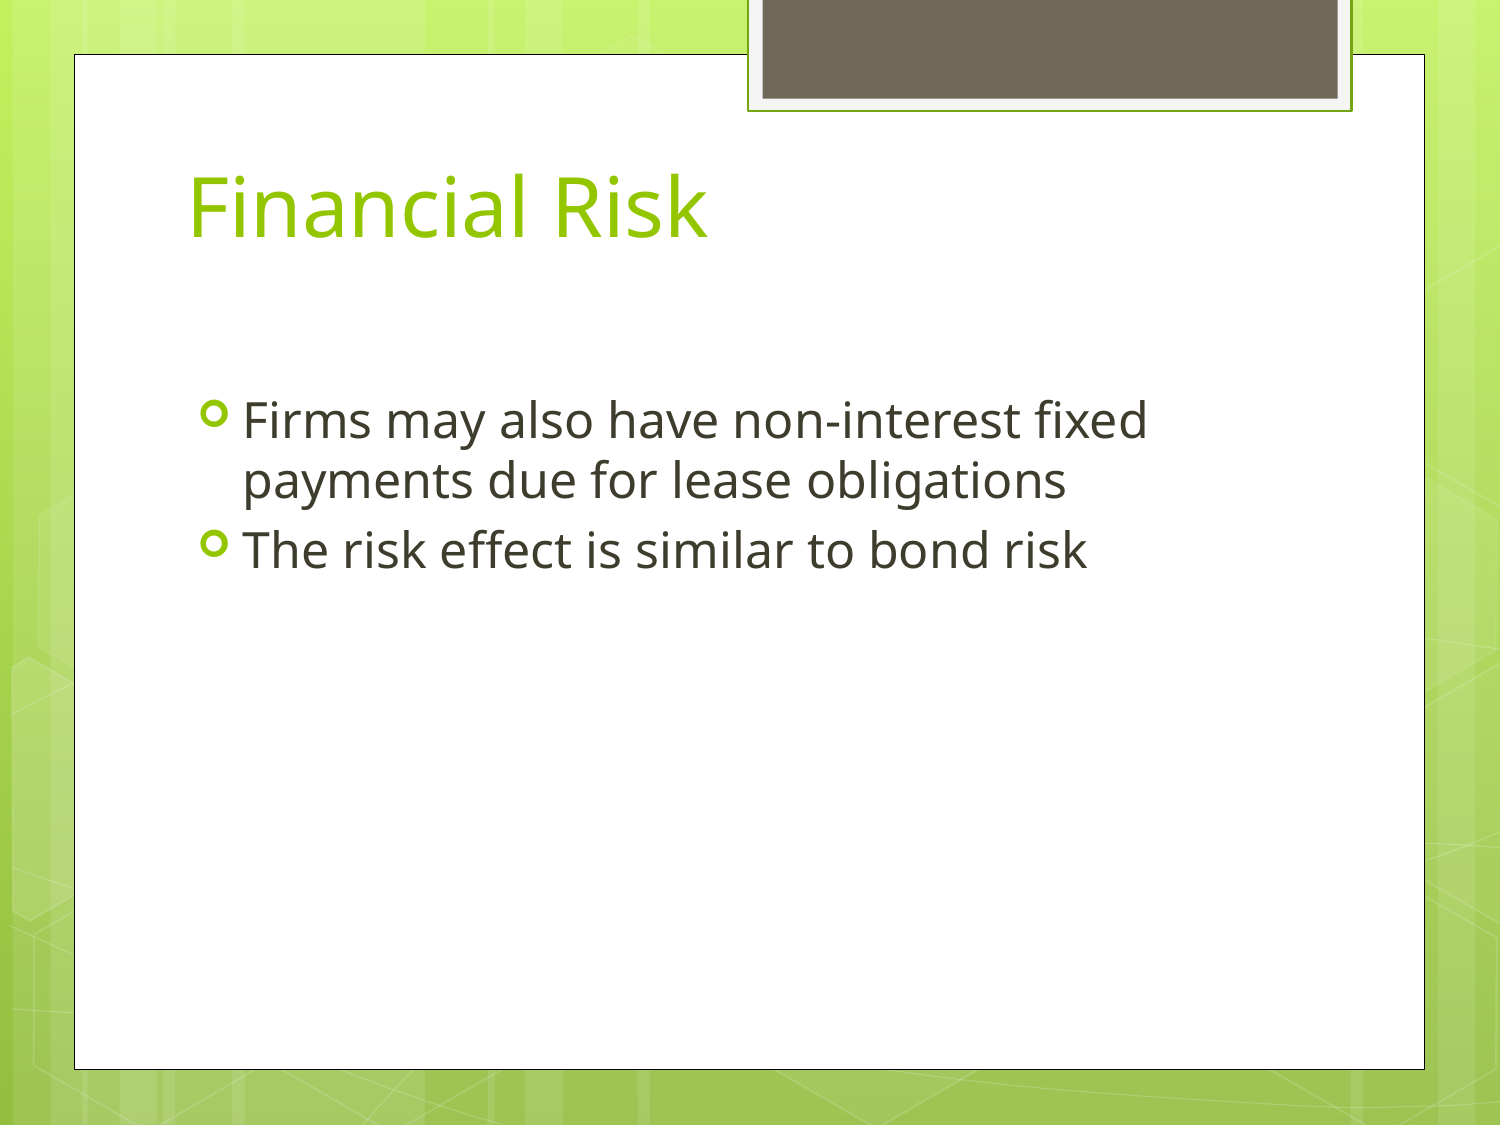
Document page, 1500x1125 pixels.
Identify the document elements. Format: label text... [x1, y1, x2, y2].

list Firms may also have non-interest fixed payments due for lease obligations The risk effect is similar to bond risk [171, 381, 1283, 957]
title Financial Risk [171, 139, 1324, 262]
